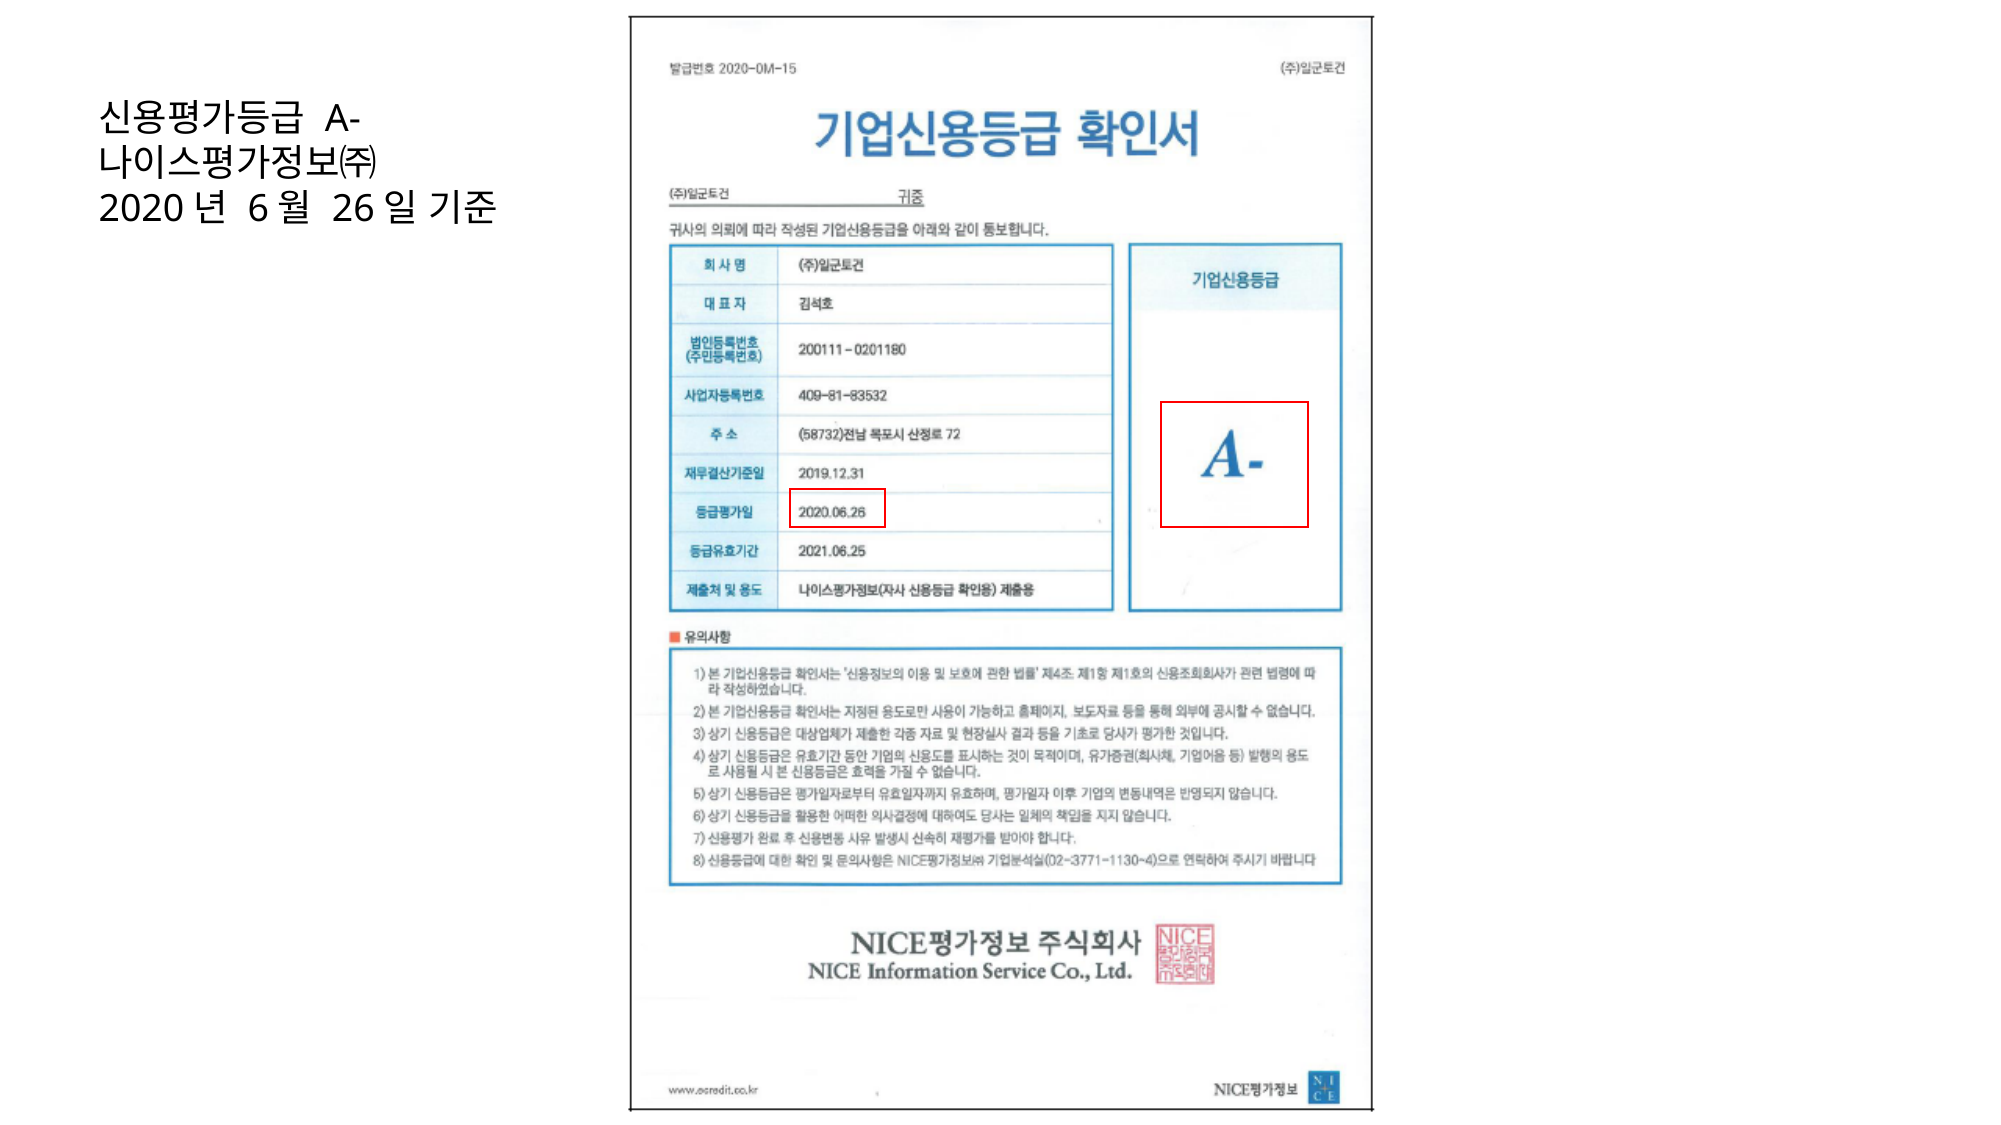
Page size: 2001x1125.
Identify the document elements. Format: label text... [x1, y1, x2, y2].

text_box 신용평가등급 A- 나이스평가정보㈜ 2020년 6월 26일 기준 [83, 86, 624, 237]
picture [624, 10, 1376, 1115]
